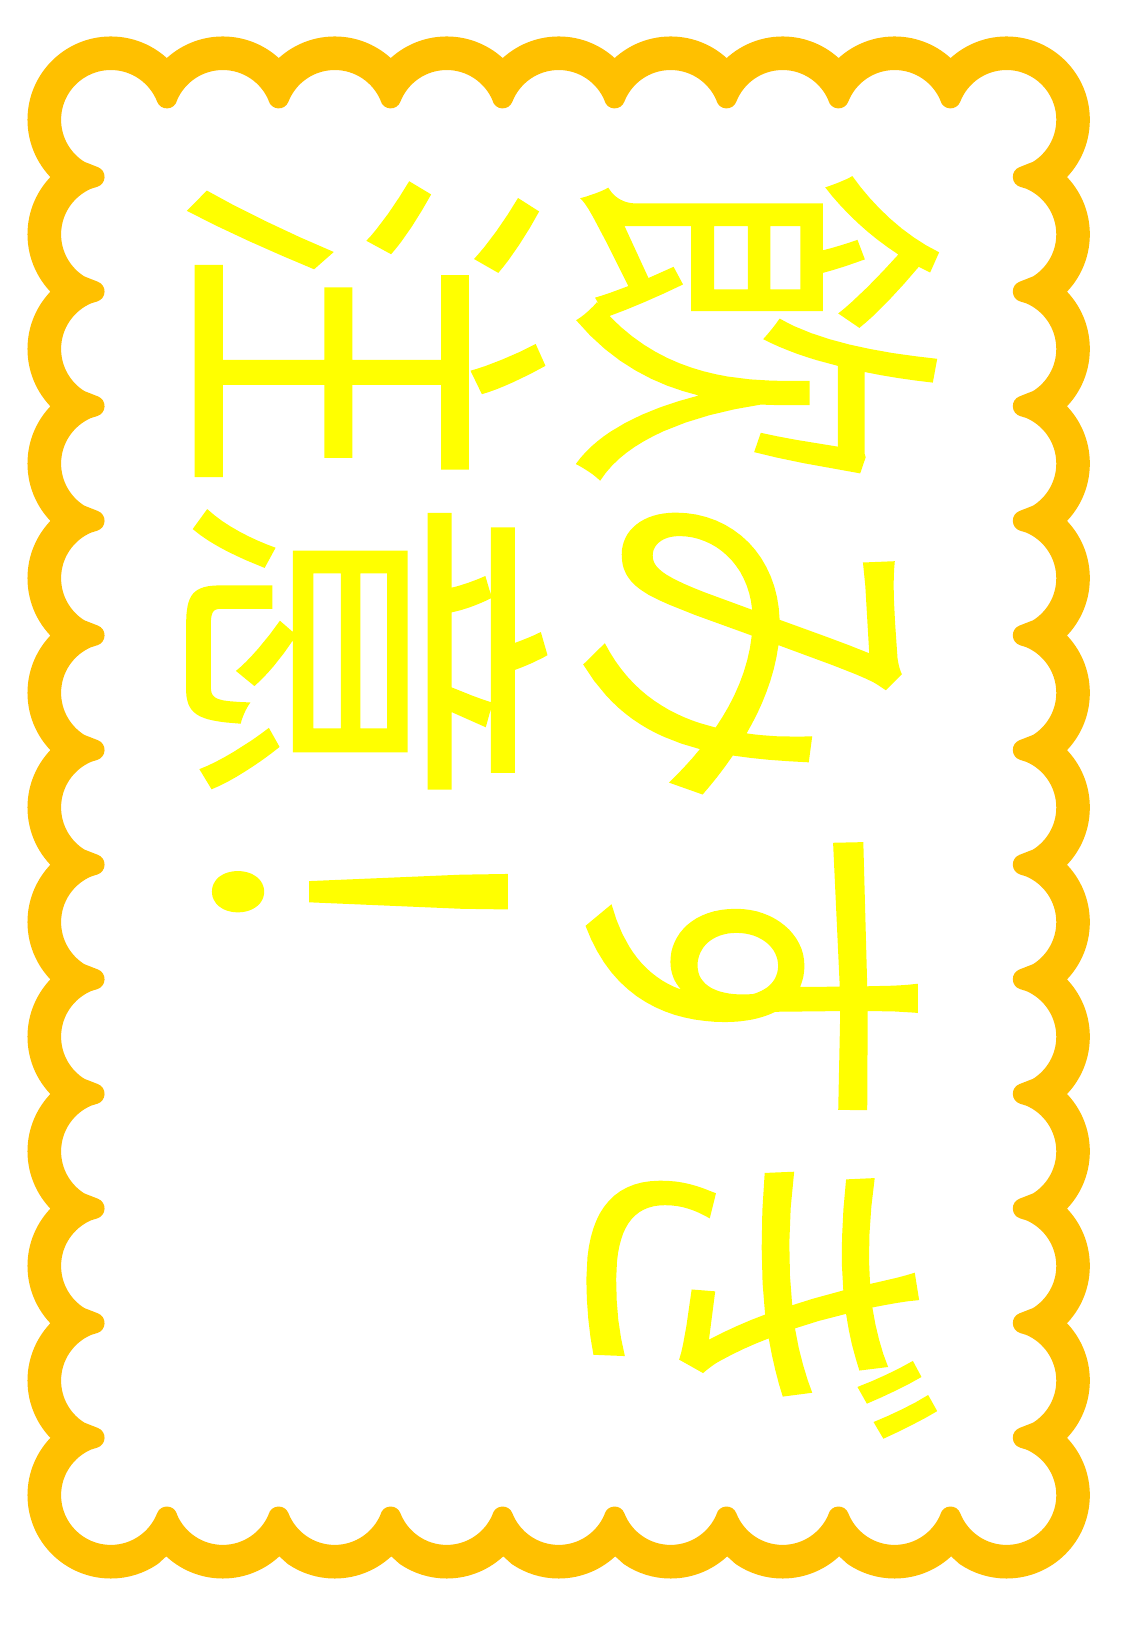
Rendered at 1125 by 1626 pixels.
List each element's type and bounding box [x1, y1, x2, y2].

text_box [35, 44, 1082, 1571]
